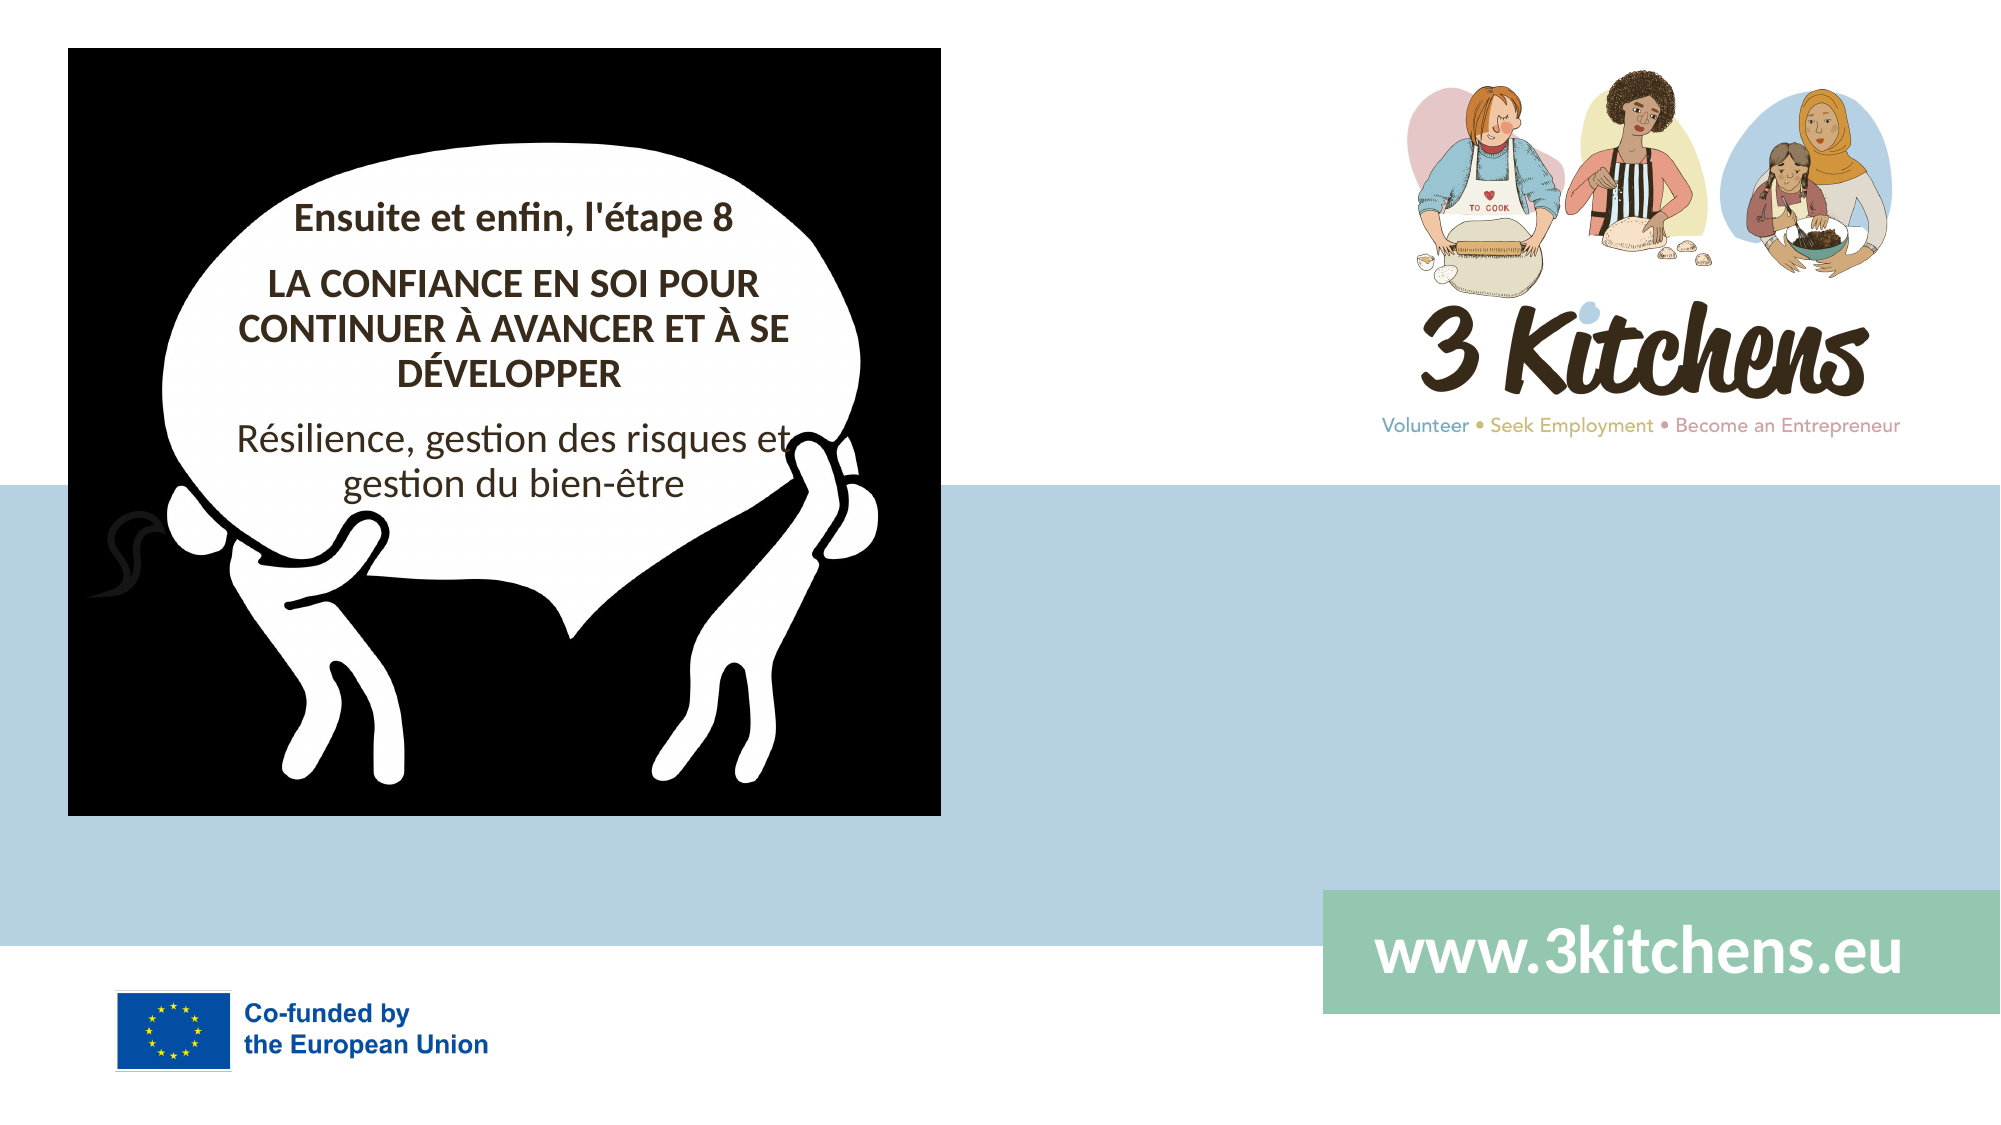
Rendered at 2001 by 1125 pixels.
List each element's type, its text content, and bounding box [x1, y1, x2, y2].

picture [1349, 23, 1957, 462]
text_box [68, 48, 941, 816]
list www.3kitchens.eu [1323, 891, 1921, 1012]
text_box [1244, 442, 1769, 563]
picture [112, 988, 516, 1074]
